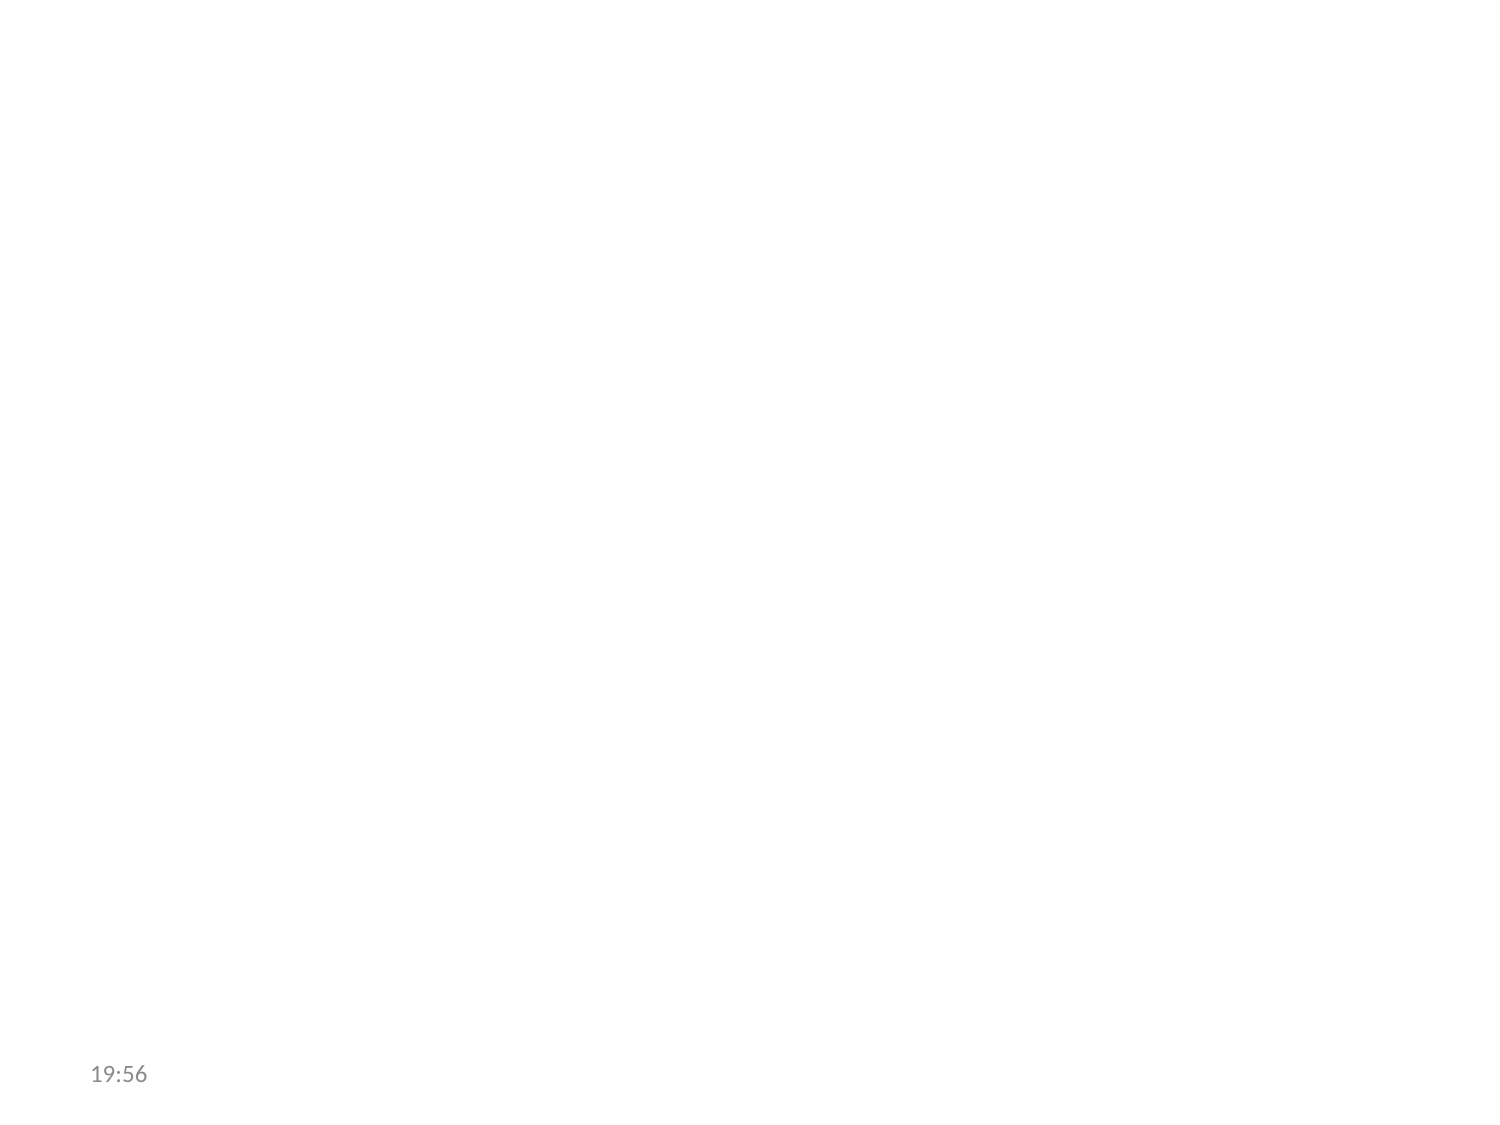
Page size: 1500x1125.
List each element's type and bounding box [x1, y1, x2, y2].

slide_number [75, 1042, 425, 1103]
